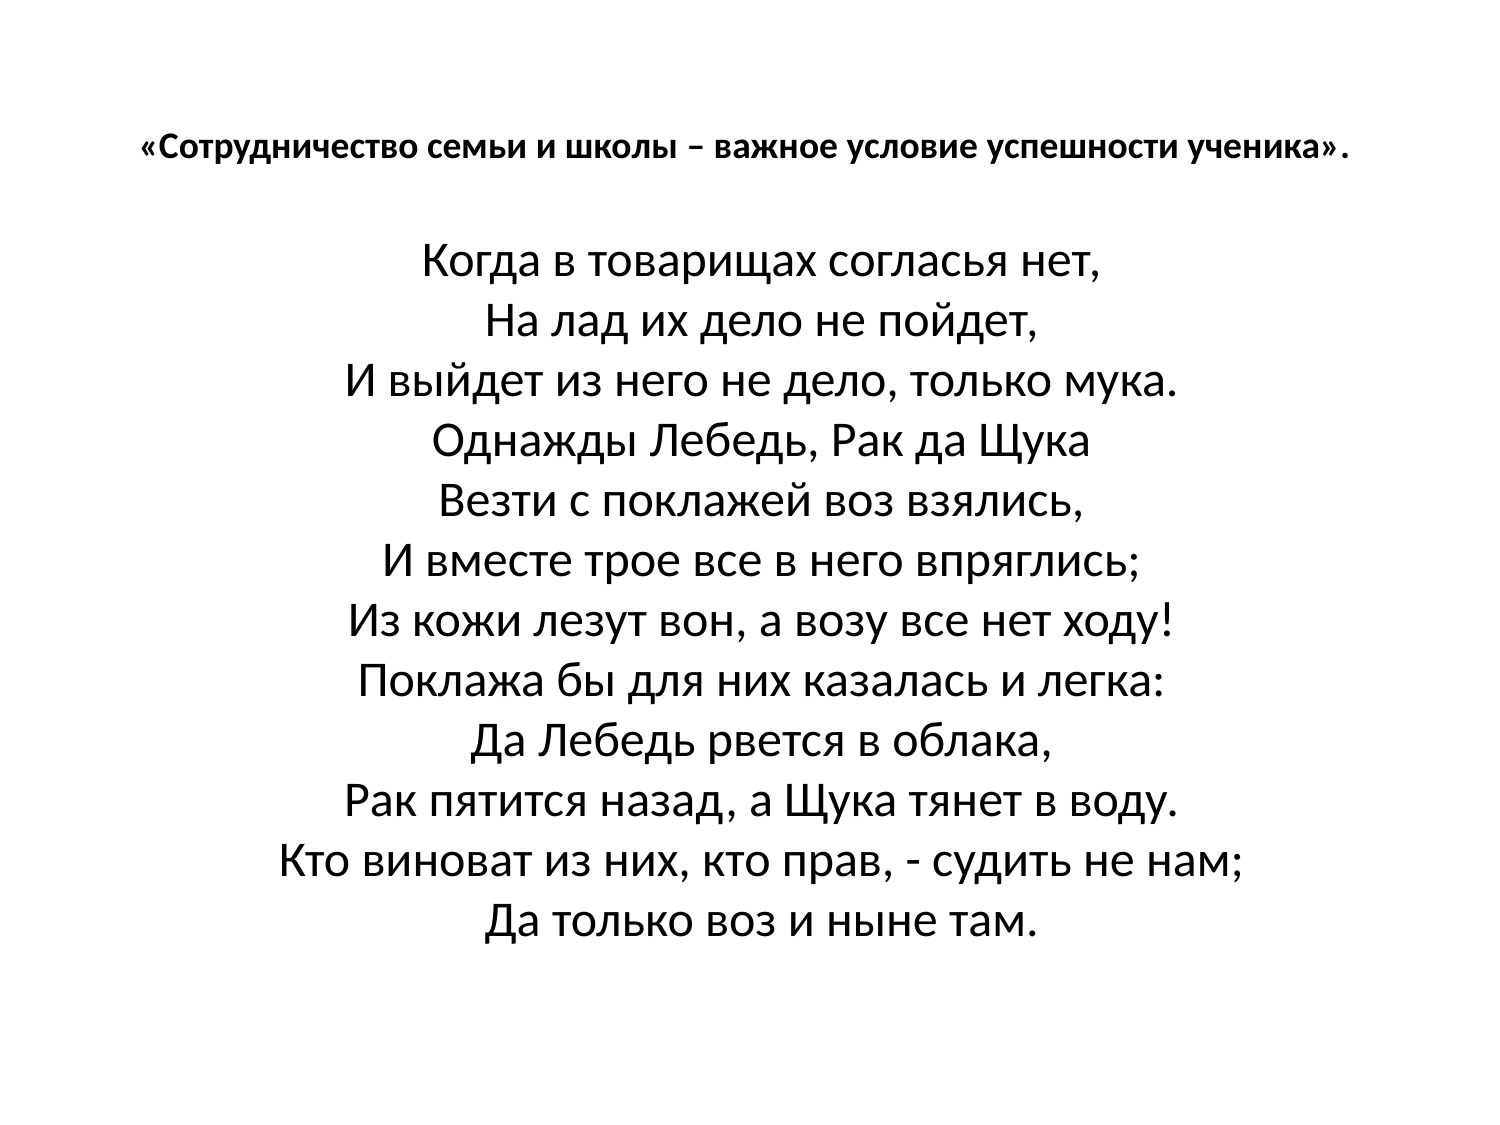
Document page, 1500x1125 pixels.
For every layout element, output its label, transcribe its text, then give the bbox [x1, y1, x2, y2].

text_box «Сотрудничество семьи и школы – важное условие успешности ученика». Когда в товарищах согласья нет, На лад их дело не пойдет, И выйдет из него не дело, только мука. Однажды Лебедь, Рак да Щука Везти с поклажей воз взялись, И вместе трое все в него впряглись; Из кожи лезут вон, а возу все нет ходу! Поклажа бы для них казалась и легка: Да Лебедь рвется в облака, Рак пятится назад, а Щука тянет в воду. Кто виноват из них, кто прав, - судить не нам; Да только воз и ныне там. [123, 113, 1400, 954]
